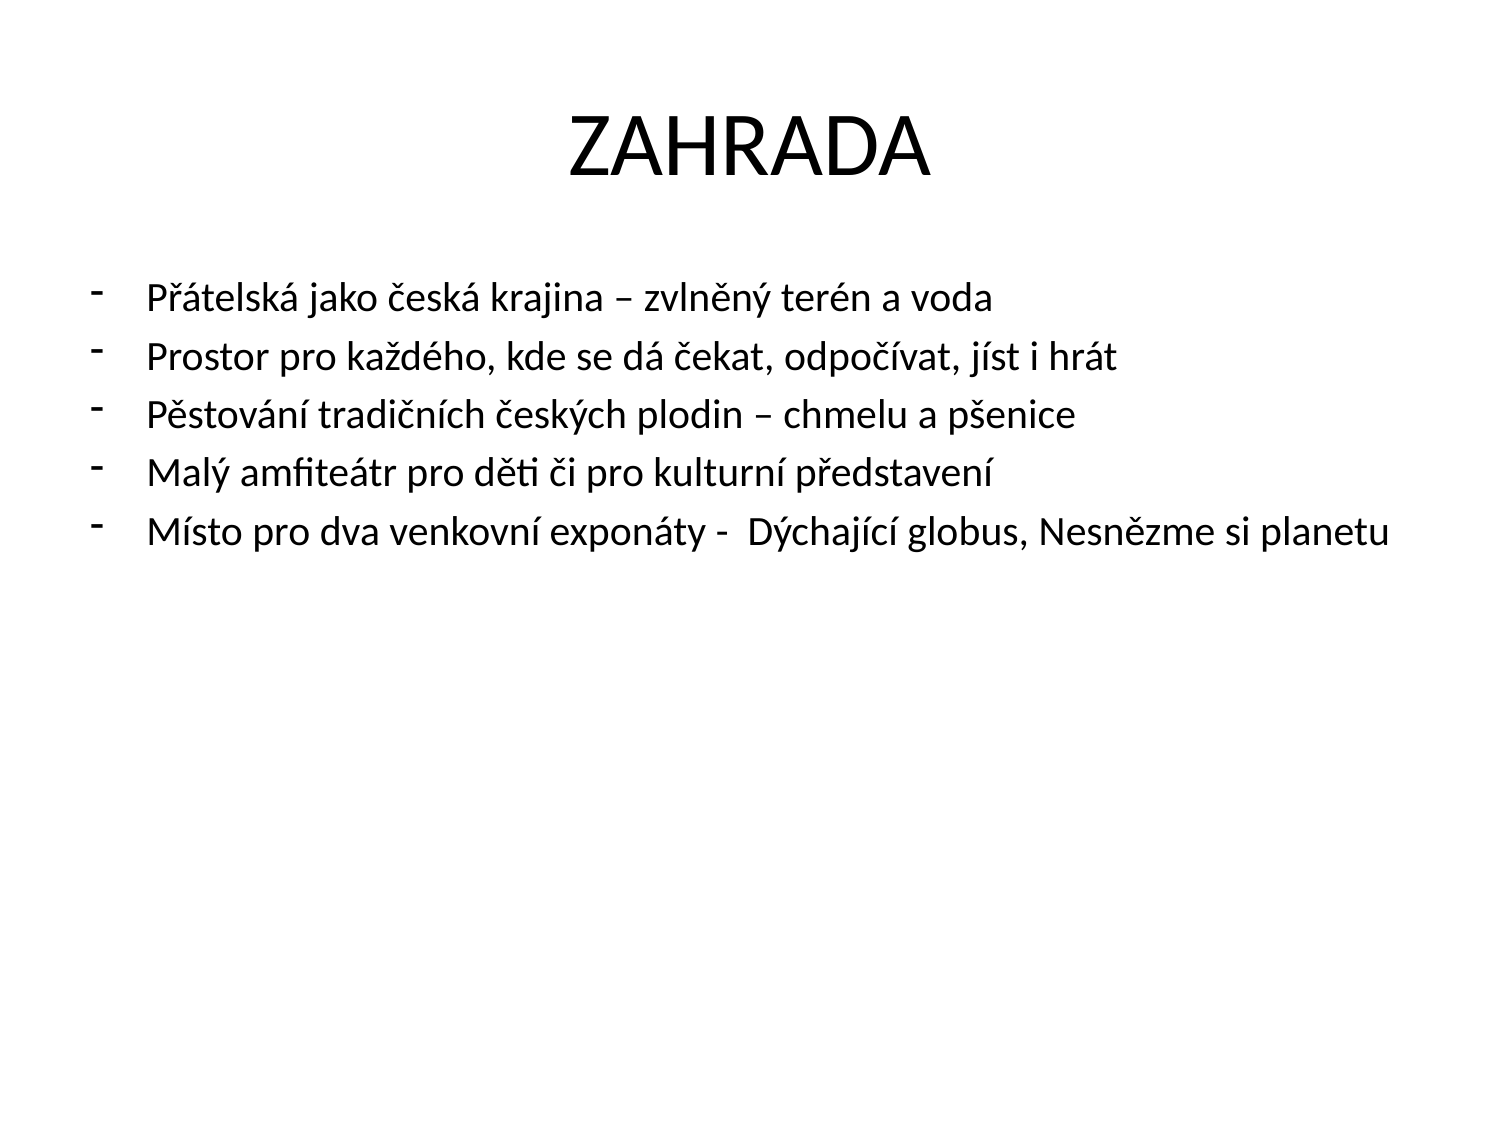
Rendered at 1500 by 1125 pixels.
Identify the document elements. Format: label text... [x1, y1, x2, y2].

title ZAHRADA [75, 45, 1425, 233]
list Přátelská jako česká krajina – zvlněný terén a voda Prostor pro každého, kde se dá čekat, odpočívat, jíst i hrát Pěstování tradičních českých plodin – chmelu a pšenice Malý amfiteátr pro děti či pro kulturní představení Místo pro dva venkovní exponáty - Dýchající globus, Nesnězme si planetu [75, 262, 1425, 1005]
